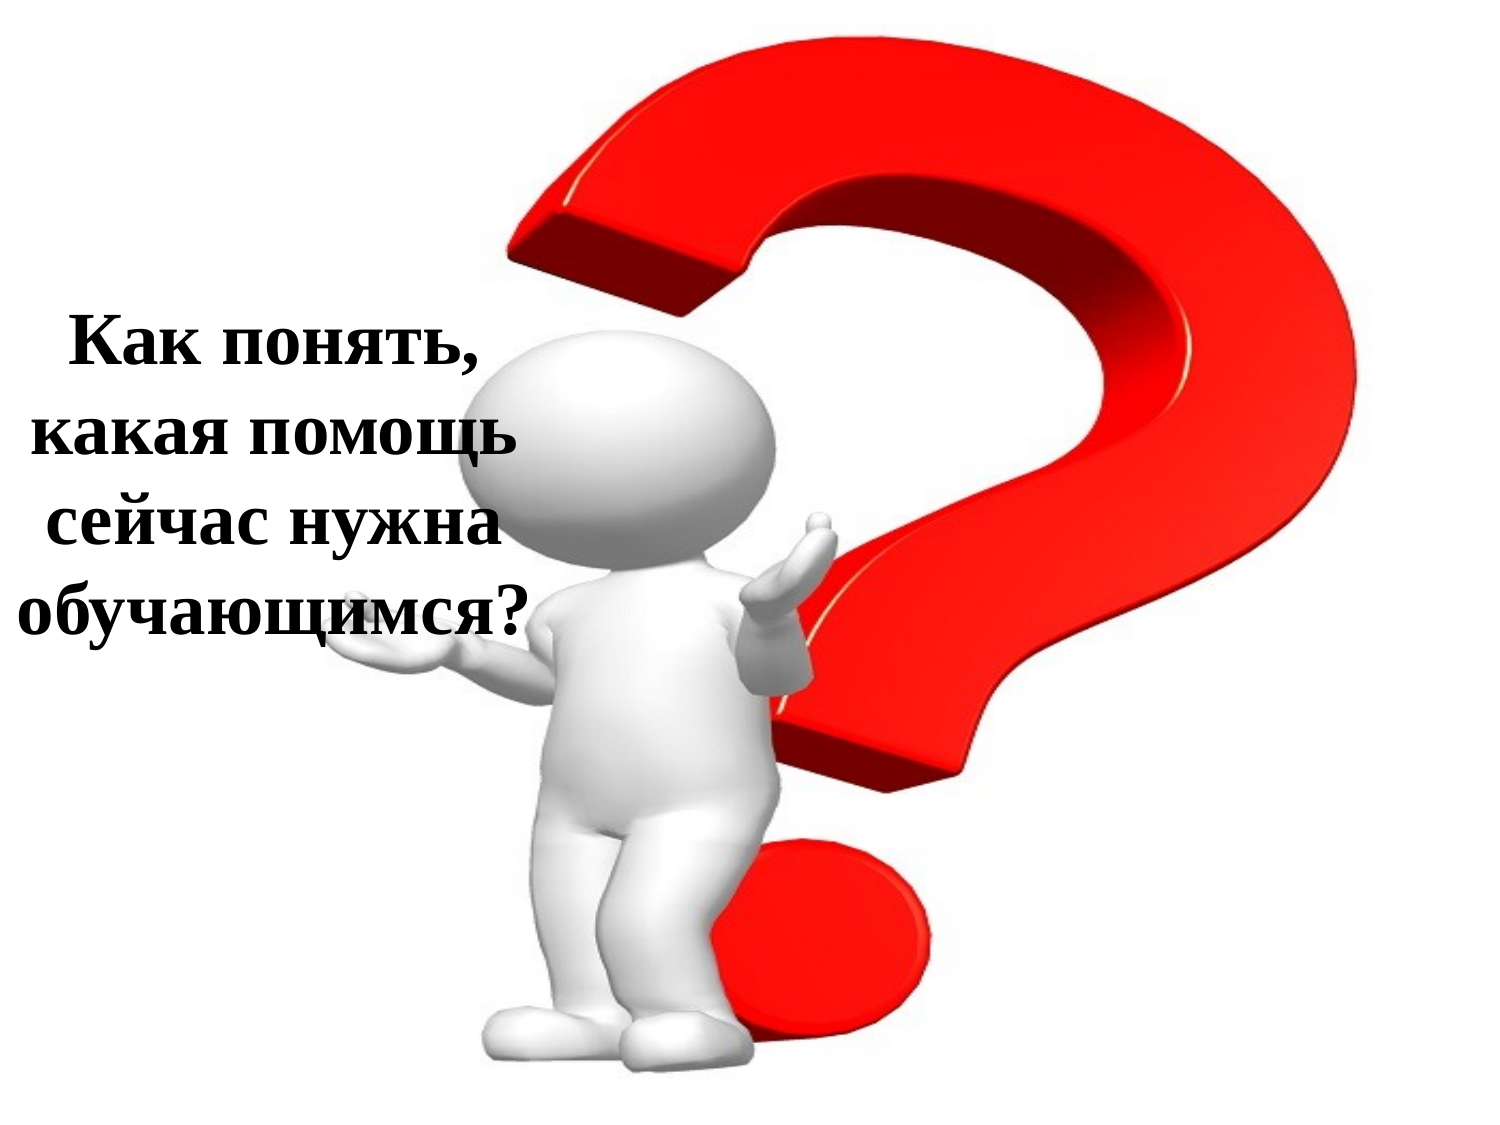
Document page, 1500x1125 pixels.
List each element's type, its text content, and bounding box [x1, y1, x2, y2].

title Как понять, какая помощь сейчас нужна обучающимся? [0, 45, 550, 894]
picture [0, 0, 1500, 1125]
